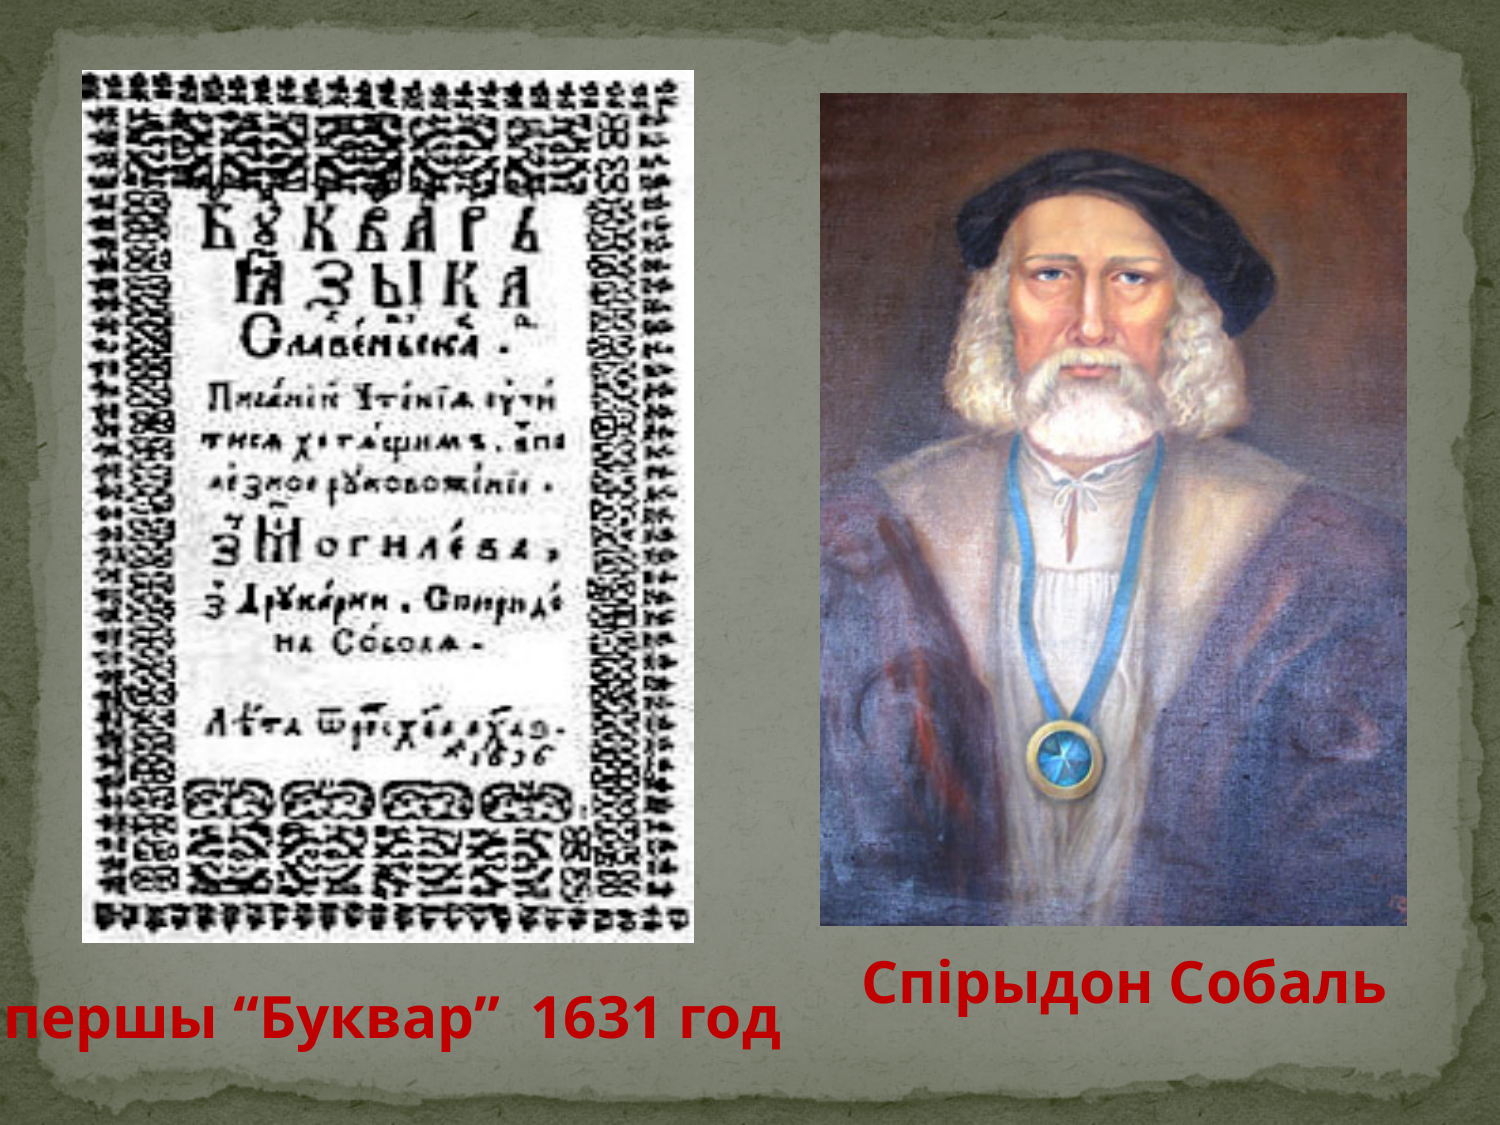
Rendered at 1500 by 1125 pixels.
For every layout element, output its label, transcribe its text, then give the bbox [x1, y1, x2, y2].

picture [820, 93, 1407, 926]
text_box першы “Буквар” 1631 год [0, 972, 812, 1058]
text_box Спірыдон Собаль [846, 937, 1417, 1023]
picture [82, 70, 694, 943]
